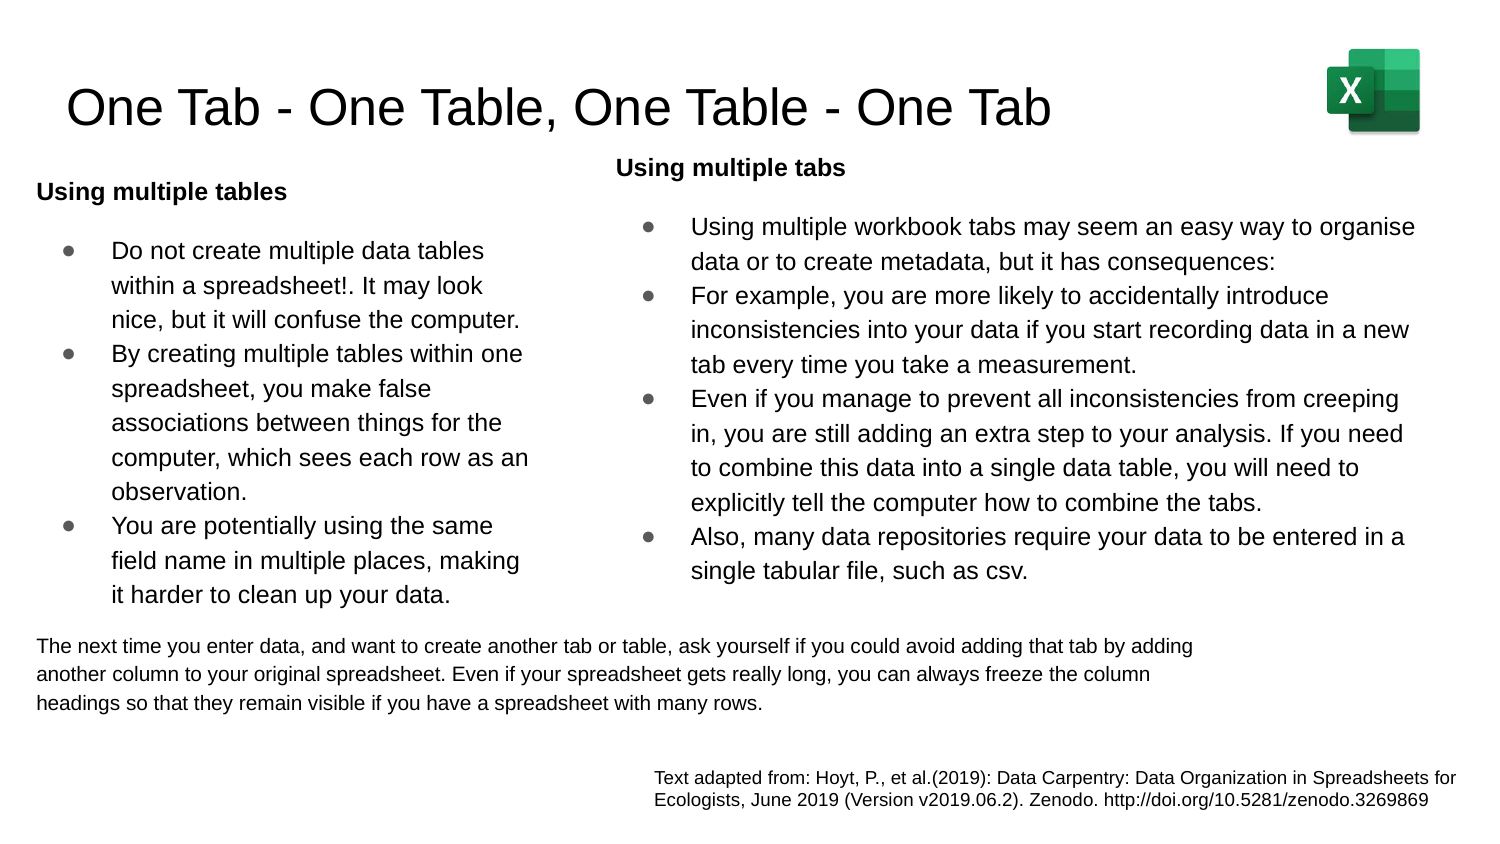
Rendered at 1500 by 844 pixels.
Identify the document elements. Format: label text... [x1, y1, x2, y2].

text_box Text adapted from: Hoyt, P., et al.(2019): Data Carpentry: Data Organization in Spreadsheets for Ecologists, June 2019 (Version v2019.06.2). Zenodo. http://doi.org/10.5281/zenodo.3269869 [639, 760, 1500, 818]
list Using multiple tables Do not create multiple data tables within a spreadsheet!. It may look nice, but it will confuse the computer. By creating multiple tables within one spreadsheet, you make false associations between things for the computer, which sees each row as an observation. You are potentially using the same field name in multiple places, making it harder to clean up your data. [21, 155, 550, 613]
title One Tab - One Table, One Table - One Tab [51, 49, 1307, 132]
list Using multiple tabs Using multiple workbook tabs may seem an easy way to organise data or to create metadata, but it has consequences: For example, you are more likely to accidentally introduce inconsistencies into your data if you start recording data in a new tab every time you take a measurement. Even if you manage to prevent all inconsistencies from creeping in, you are still adding an extra step to your analysis. If you need to combine this data into a single data table, you will need to explicitly tell the computer how to combine the tabs. Also, many data repositories require your data to be entered in a single tabular file, such as csv. [600, 131, 1435, 760]
text_box The next time you enter data, and want to create another tab or table, ask yourself if you could avoid adding that tab by adding another column to your original spreadsheet. Even if your spreadsheet gets really long, you can always freeze the column headings so that they remain visible if you have a spreadsheet with many rows. [21, 613, 1222, 806]
picture [1312, 24, 1444, 156]
